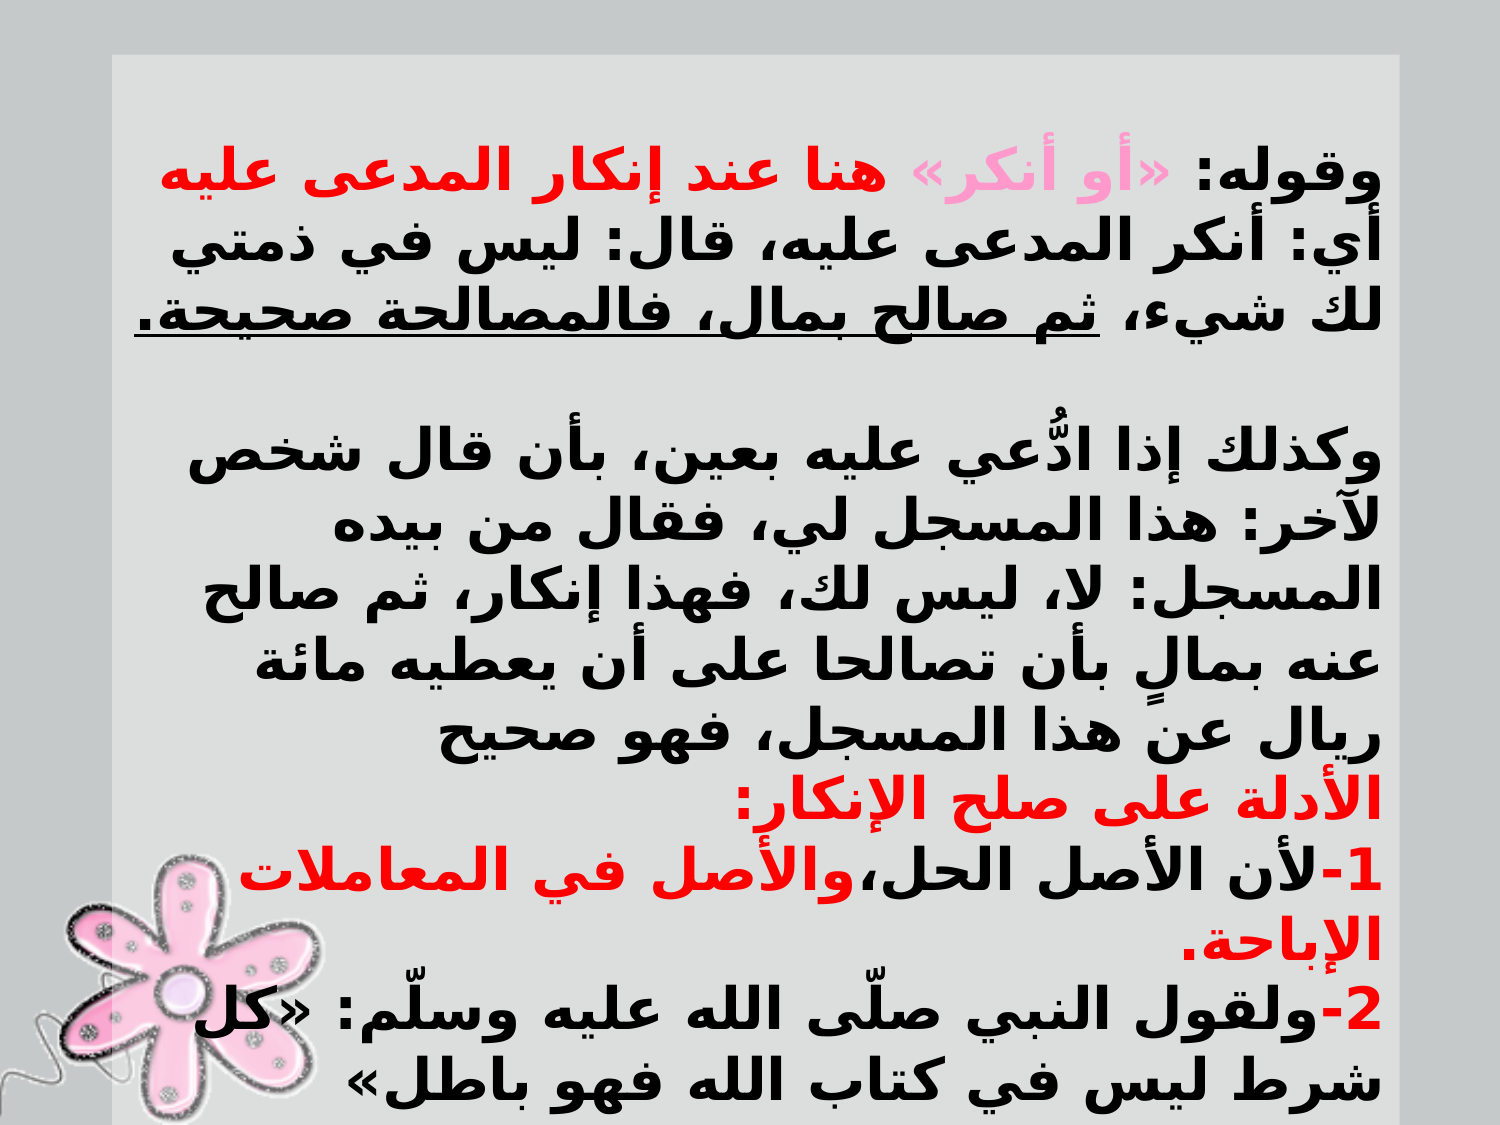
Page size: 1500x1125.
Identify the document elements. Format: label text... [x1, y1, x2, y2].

picture [0, 0, 1500, 1125]
text_box وقوله: «أو أنكر» هنا عند إنكار المدعى عليه أي: أنكر المدعى عليه، قال: ليس في ذمتي لك شيء، ثم صالح بمال، فالمصالحة صحيحة. وكذلك إذا ادُّعي عليه بعين، بأن قال شخص لآخر: هذا المسجل لي، فقال من بيده المسجل: لا، ليس لك، فهذا إنكار، ثم صالح عنه بمالٍ بأن تصالحا على أن يعطيه مائة ريال عن هذا المسجل، فهو صحيح الأدلة على صلح الإنكار: 1-لأن الأصل الحل،والأصل في المعاملات الإباحة. 2-ولقول النبي صلّى الله عليه وسلّم: «كل شرط ليس في كتاب الله فهو باطل» [(115)]؛ فإن مفهومه كل شرط في كتاب الله فهو حق،فهو داخل ضمن قوله:(المسلمون على شروطهم) 3-وقوله: «الصلح جائز بين المسلمين إلا صلحاً أحل حراماً أو حرم حلالاً» وهذا لا يحل حراماً ولا يحرم حلالاً فيجوز. [112, 54, 1400, 1125]
